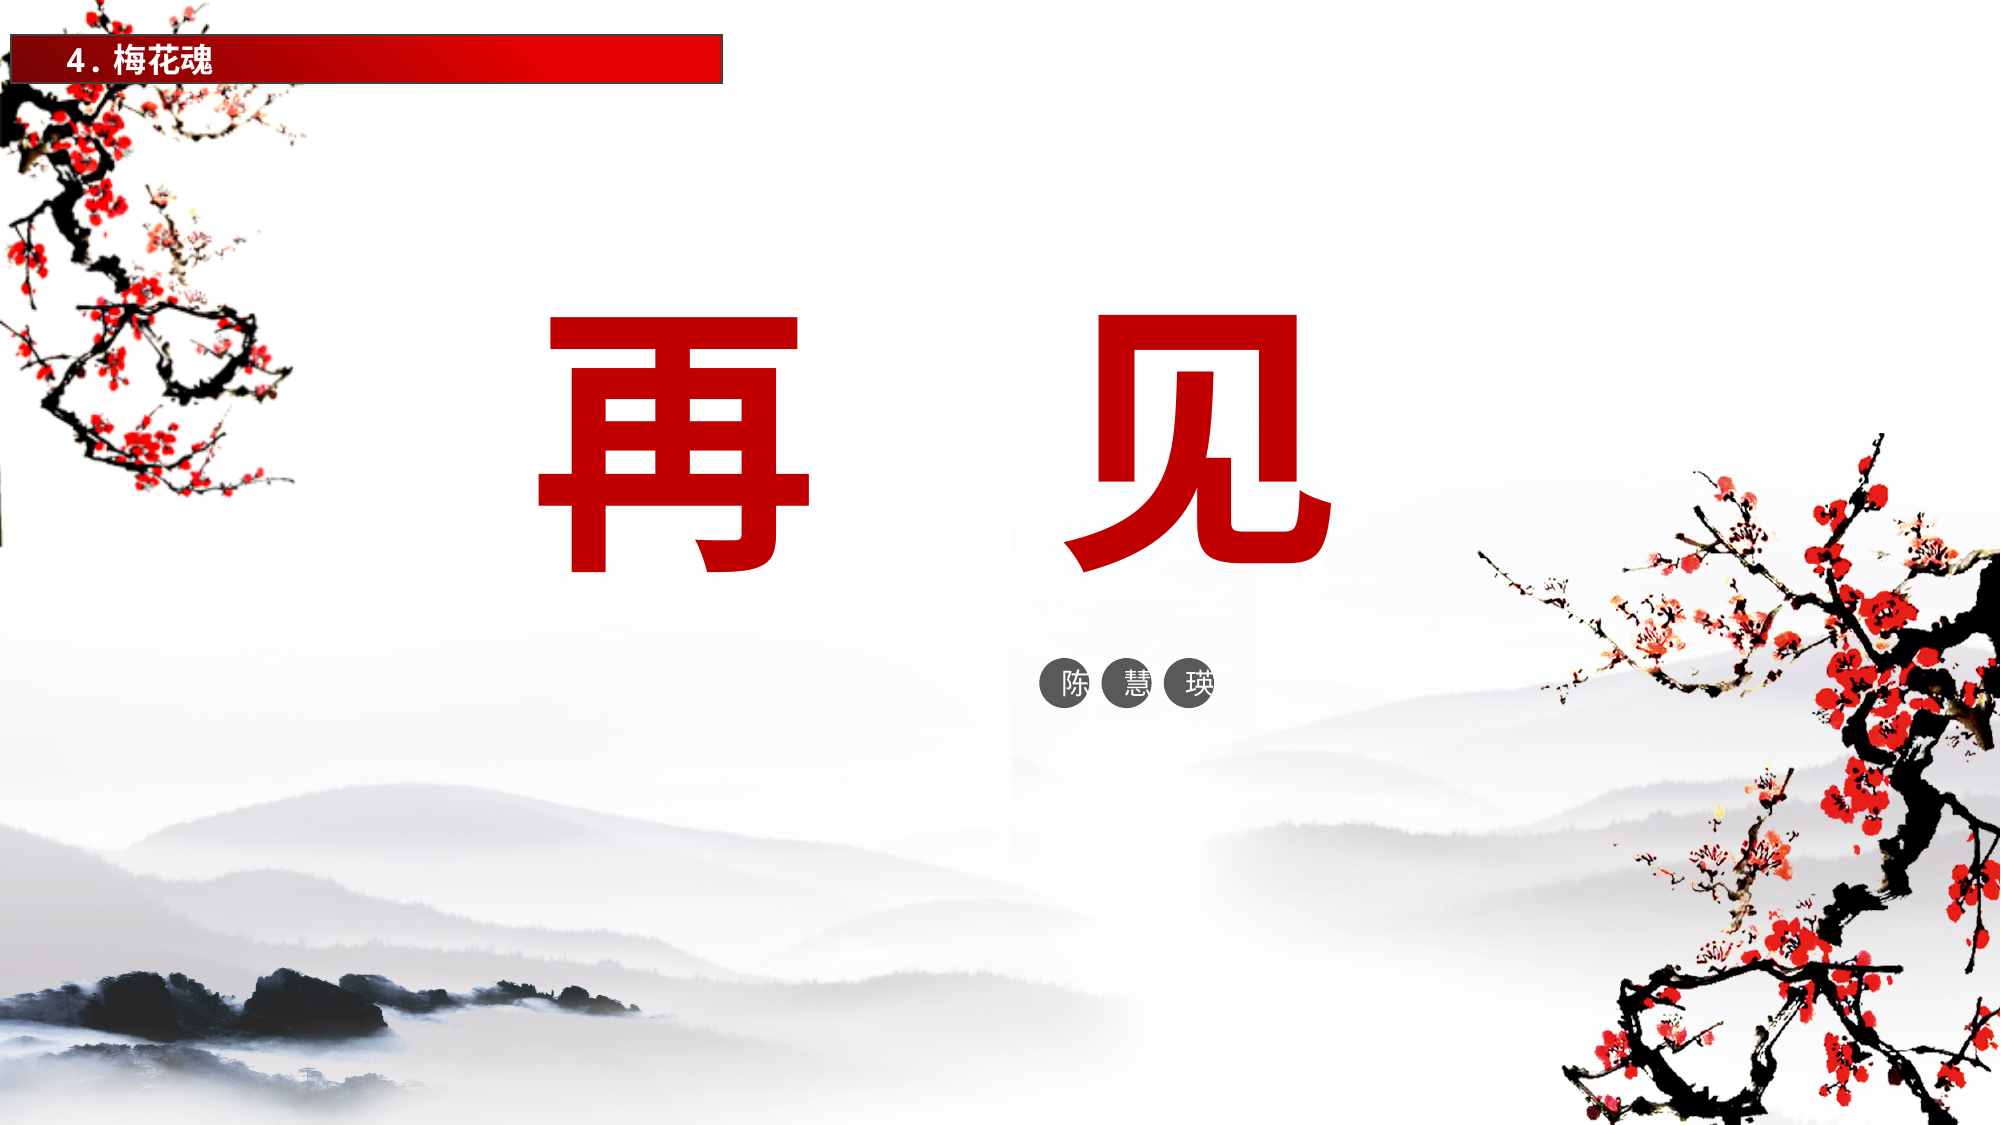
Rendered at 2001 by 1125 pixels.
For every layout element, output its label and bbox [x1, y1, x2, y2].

picture [0, 0, 2000, 1125]
text_box [707, 315, 860, 369]
